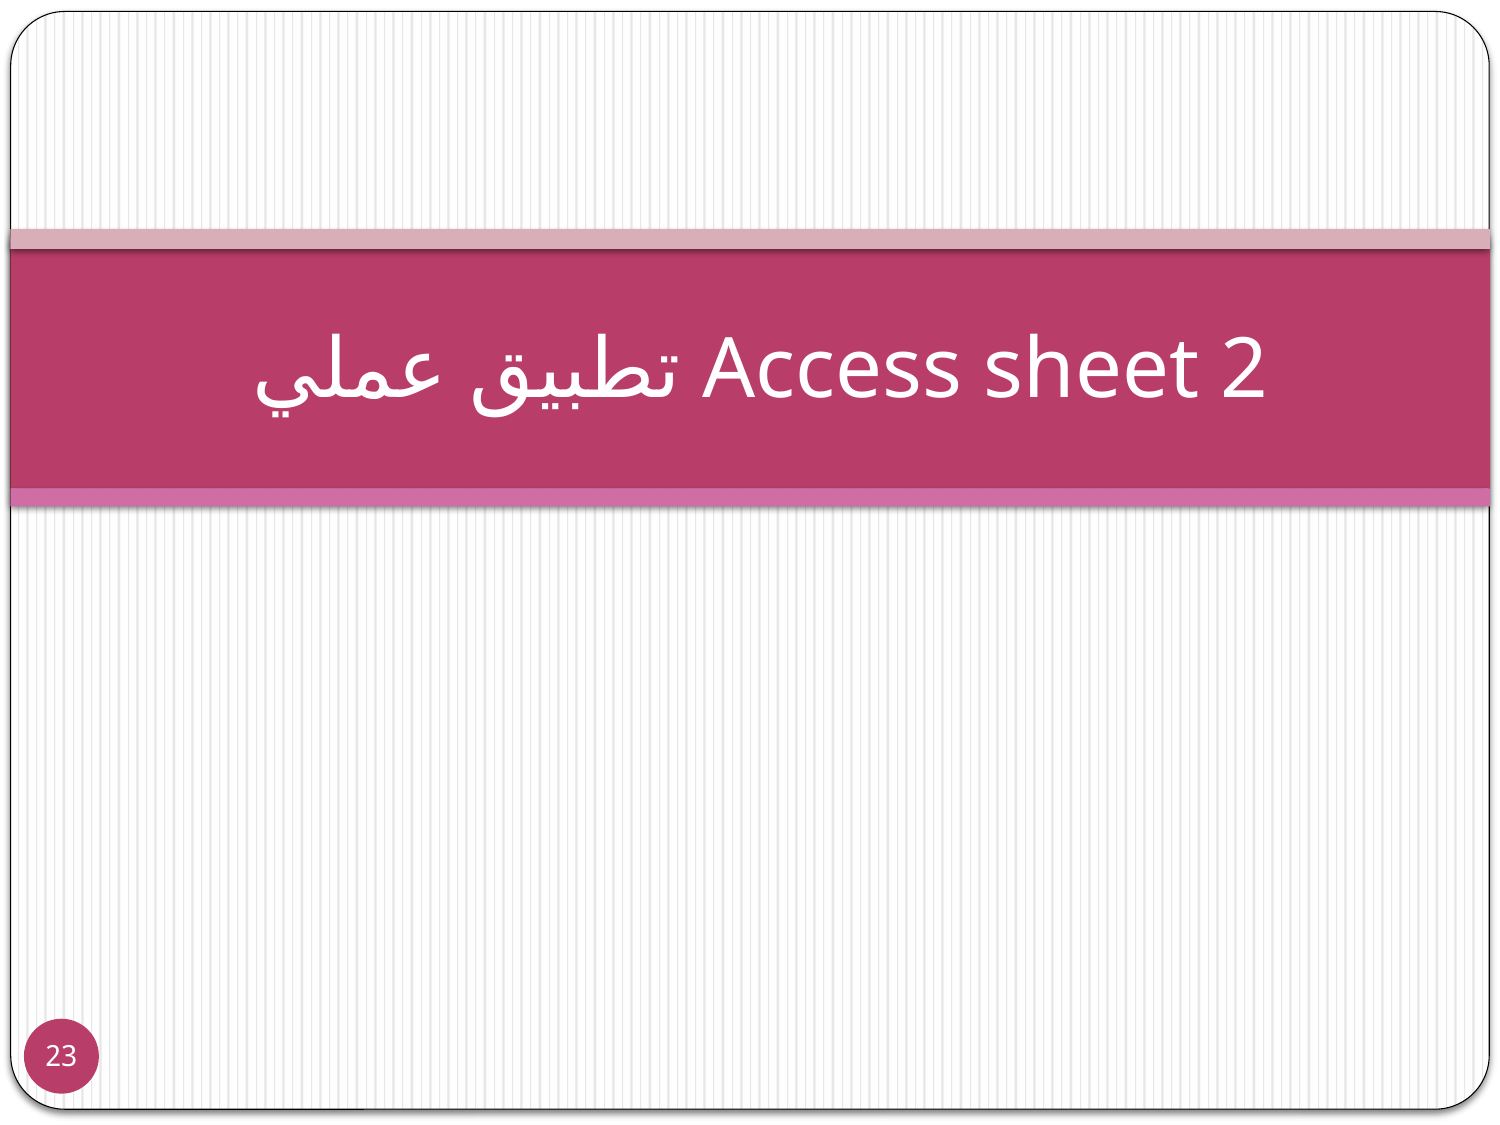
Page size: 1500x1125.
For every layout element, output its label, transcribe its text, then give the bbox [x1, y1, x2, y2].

title Access sheet 2 تطبيق عملي [75, 247, 1425, 489]
slide_number 23 [23, 1018, 99, 1094]
